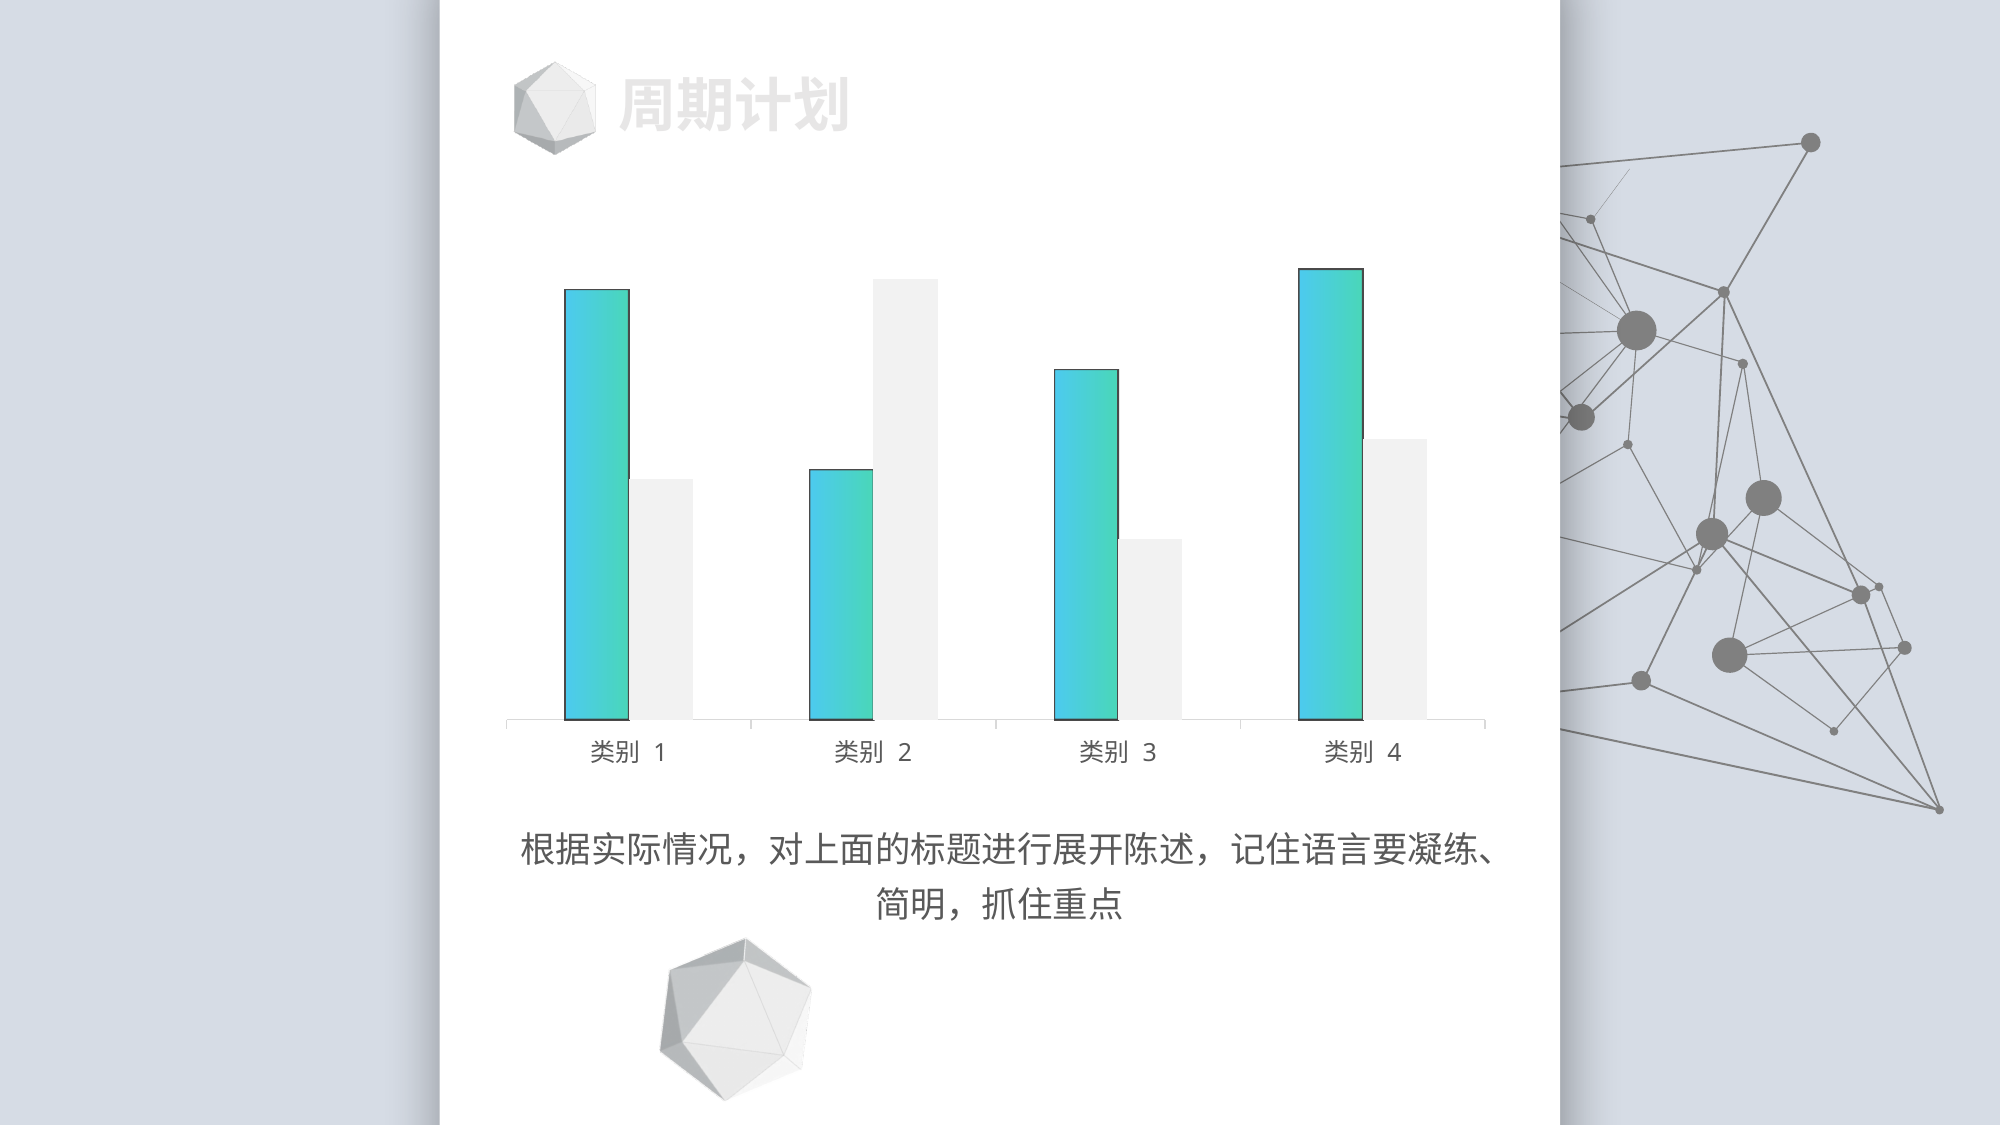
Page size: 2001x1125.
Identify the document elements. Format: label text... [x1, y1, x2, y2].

picture [632, 932, 839, 1117]
text_box 根据实际情况，对上面的标题进行展开陈述，记住语言要凝练、简明，抓住重点 [497, 806, 1502, 932]
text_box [1281, 138, 2000, 825]
chart [486, 207, 1506, 781]
picture [513, 60, 596, 155]
text_box 周期计划 [603, 61, 962, 146]
text_box [439, 0, 1561, 1125]
